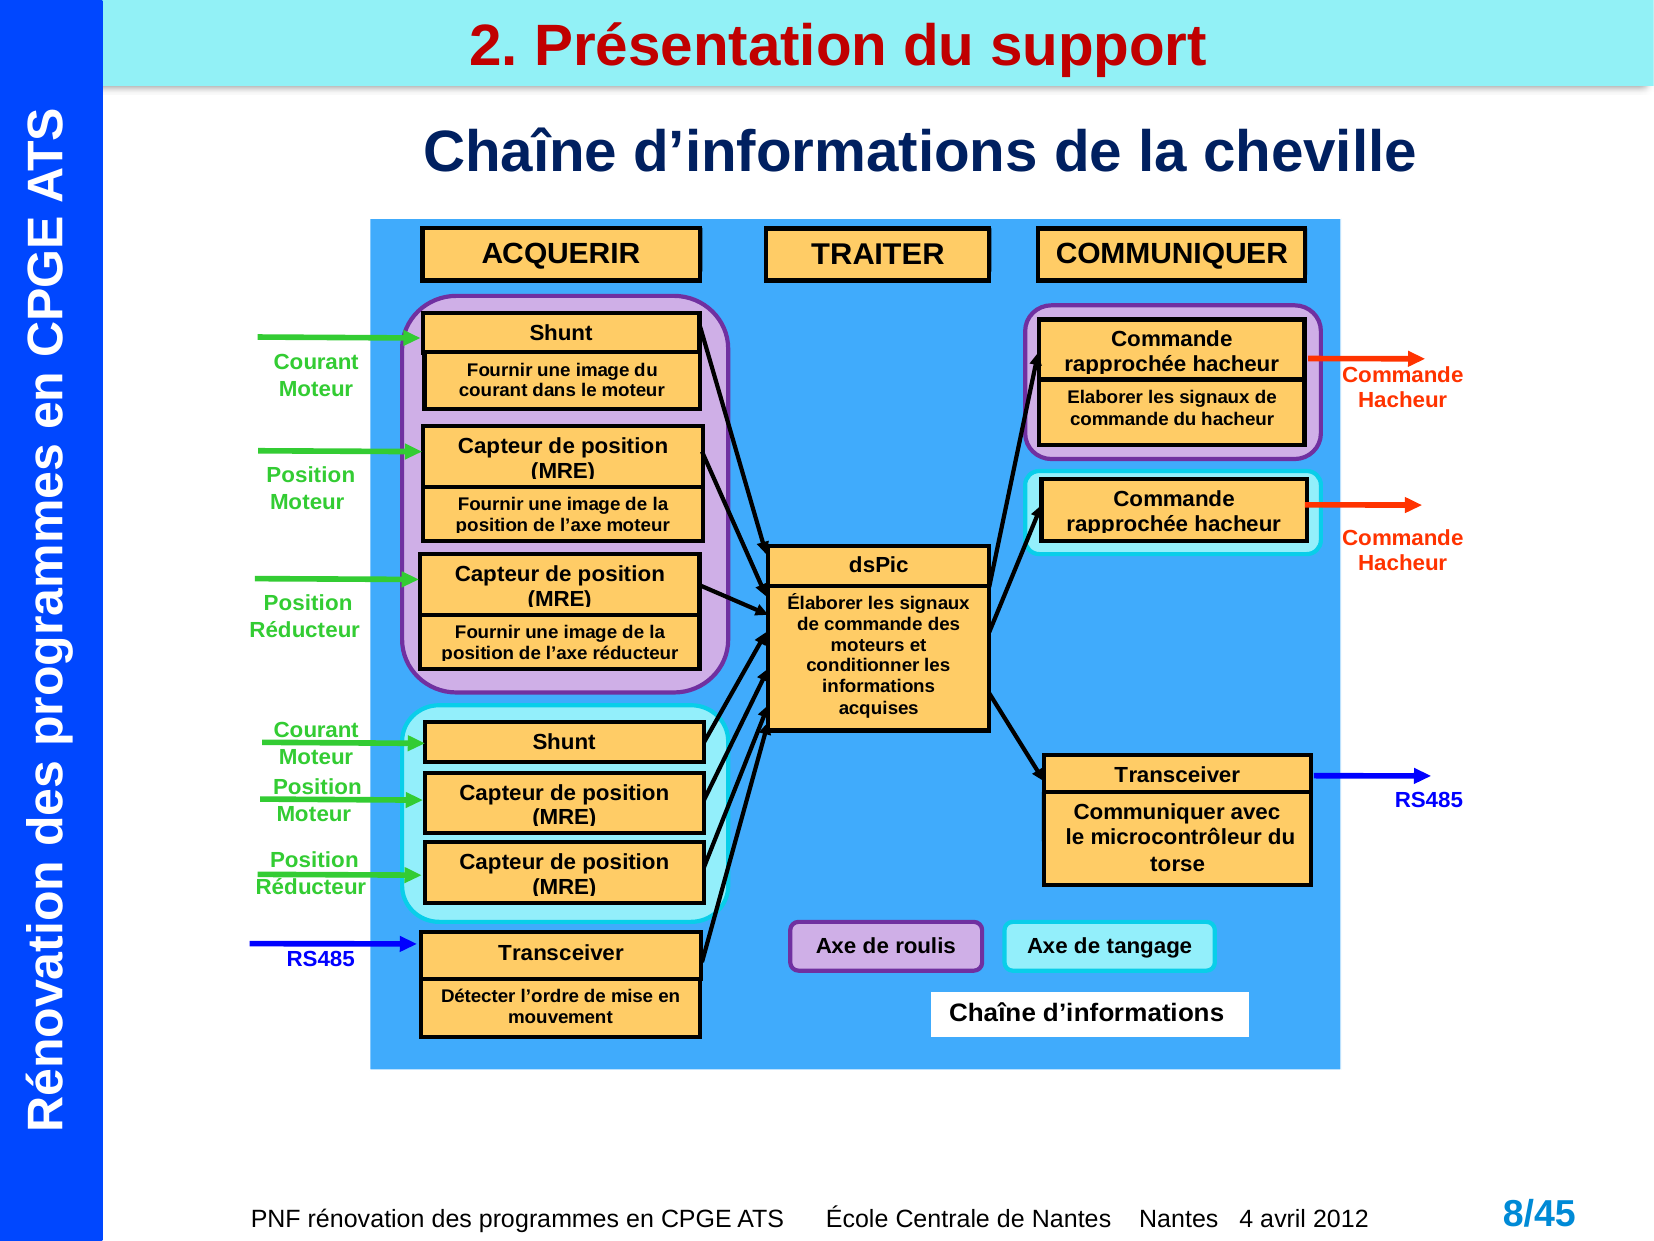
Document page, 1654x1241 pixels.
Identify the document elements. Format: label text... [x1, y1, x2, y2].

text_box Chaîne d’informations de la cheville [408, 106, 1434, 181]
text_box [188, 183, 1589, 1087]
text_box 2. Présentation du support [165, 1, 1512, 85]
